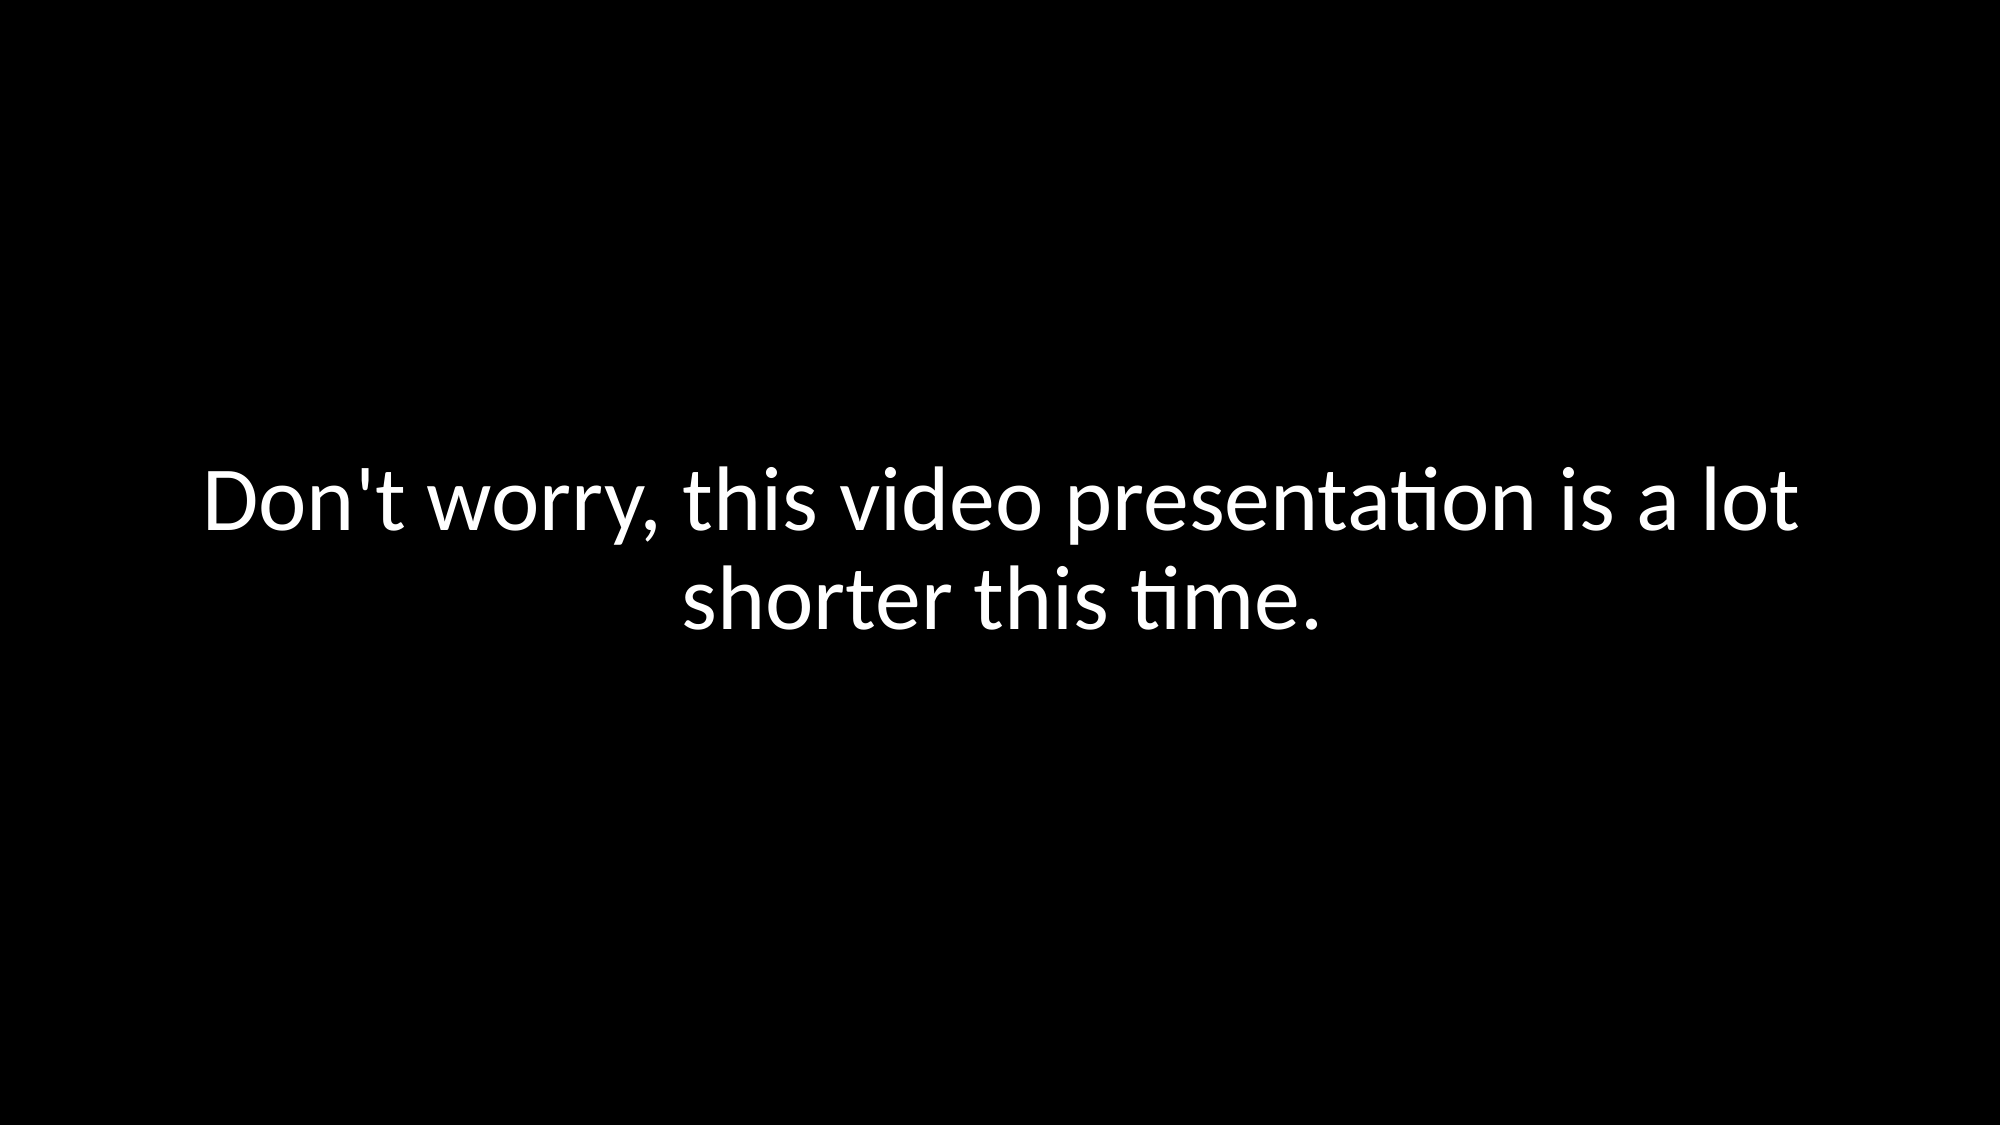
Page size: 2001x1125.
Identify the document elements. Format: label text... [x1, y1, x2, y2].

list Don't worry, this video presentation is a lot shorter this time. [140, 443, 1866, 998]
